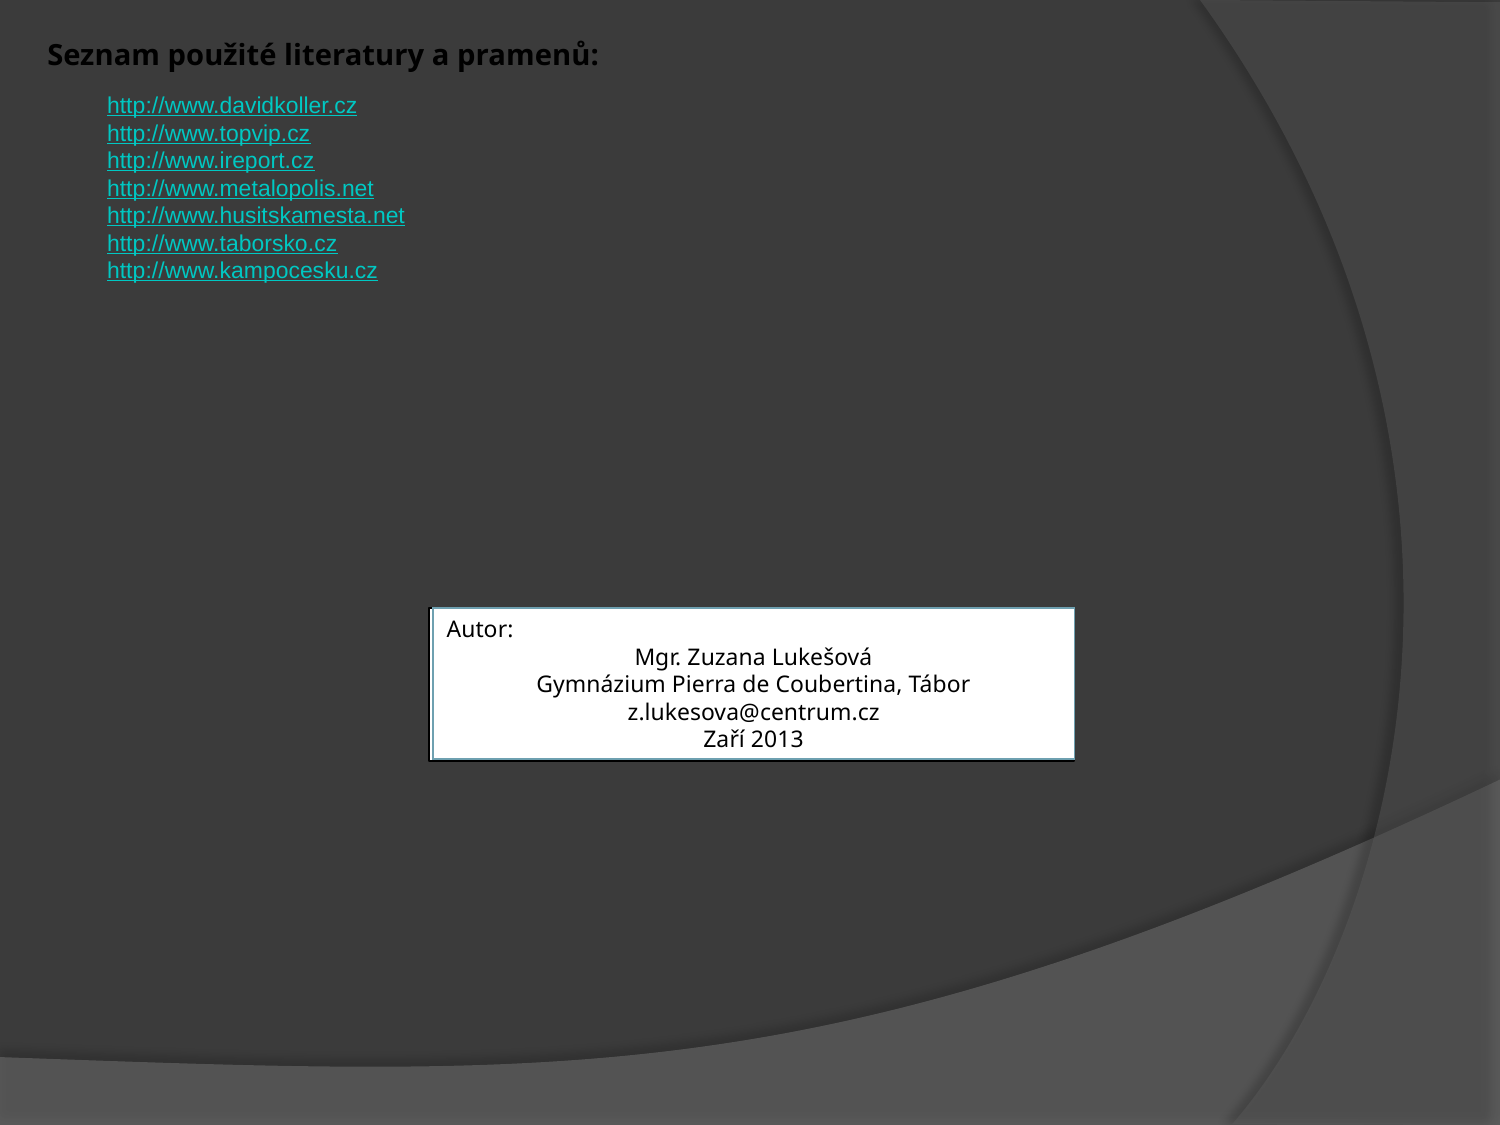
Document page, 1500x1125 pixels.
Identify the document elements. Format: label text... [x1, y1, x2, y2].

text_box Autor: Mgr. Zuzana Lukešová Gymnázium Pierra de Coubertina, Tábor z.lukesova@centrum.cz Zaří 2013 [433, 608, 1075, 759]
text_box http://www.davidkoller.cz http://www.topvip.cz http://www.ireport.cz http://www.metalopolis.net http://www.husitskamesta.net http://www.taborsko.cz http://www.kampocesku.cz [93, 84, 1414, 291]
text_box [428, 607, 1076, 762]
text_box Seznam použité literatury a pramenů: [33, 29, 762, 79]
